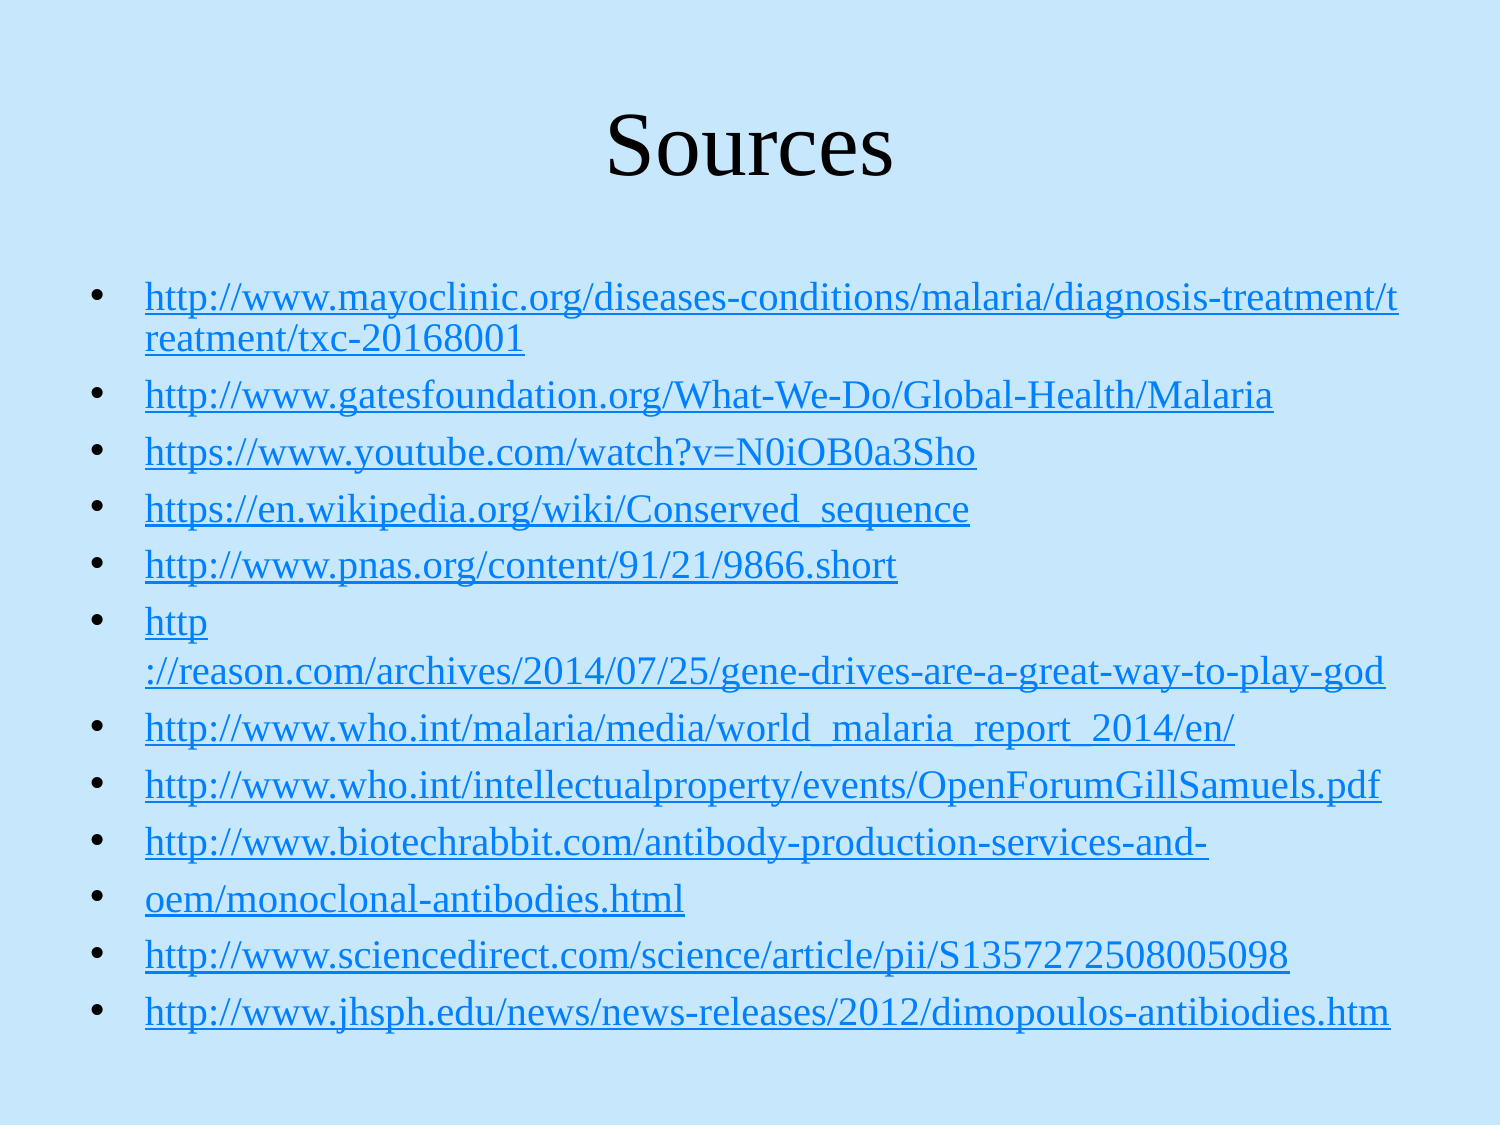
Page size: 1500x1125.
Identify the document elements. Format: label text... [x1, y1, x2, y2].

title Sources [75, 45, 1425, 233]
list http://www.mayoclinic.org/diseases-conditions/malaria/diagnosis-treatment/treatment/txc-20168001 http://www.gatesfoundation.org/What-We-Do/Global-Health/Malaria https://www.youtube.com/watch?v=N0iOB0a3Sho https://en.wikipedia.org/wiki/Conserved_sequence http://www.pnas.org/content/91/21/9866.short http://reason.com/archives/2014/07/25/gene-drives-are-a-great-way-to-play-god http://www.who.int/malaria/media/world_malaria_report_2014/en/ http://www.who.int/intellectualproperty/events/OpenForumGillSamuels.pdf http://www.biotechrabbit.com/antibody-production-services-and- oem/monoclonal-antibodies.html http://www.sciencedirect.com/science/article/pii/S1357272508005098 http://www.jhsph.edu/news/news-releases/2012/dimopoulos-antibiodies.htm [75, 262, 1425, 1005]
